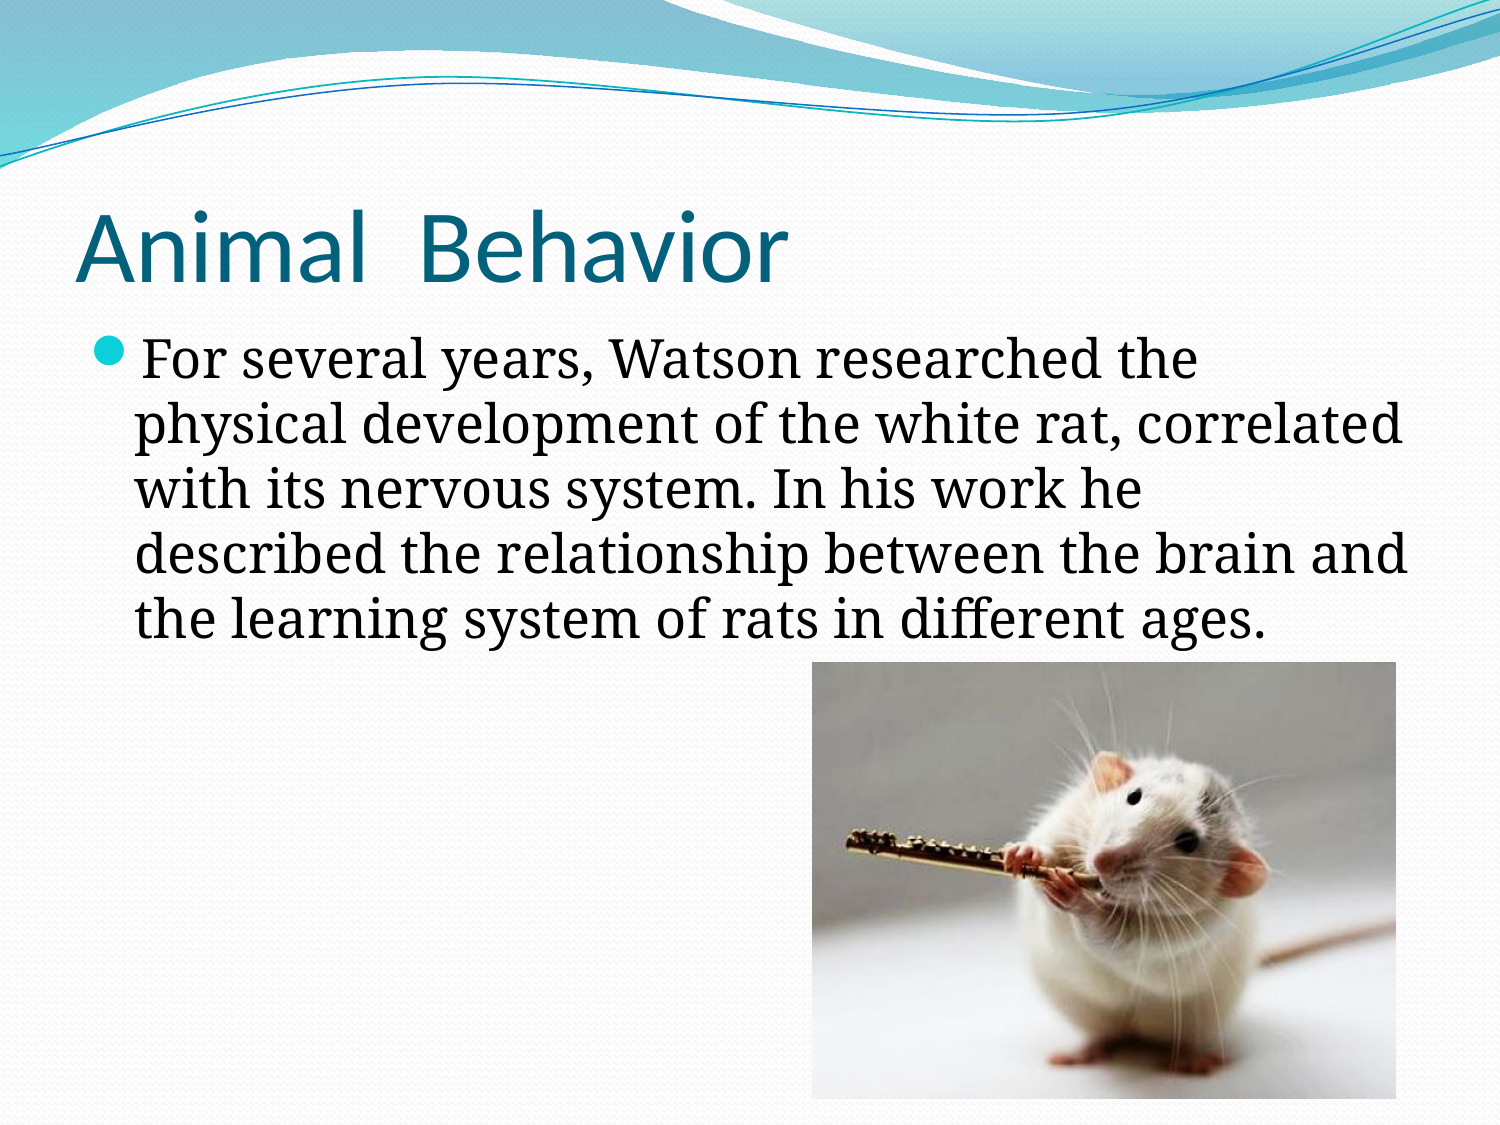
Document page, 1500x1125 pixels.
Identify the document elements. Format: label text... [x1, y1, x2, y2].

list For several years, Watson researched the physical development of the white rat, correlated with its nervous system. In his work he described the relationship between the brain and the learning system of rats in different ages. [75, 317, 1425, 1038]
title Animal Behavior [75, 115, 1425, 303]
picture [812, 662, 1396, 1099]
